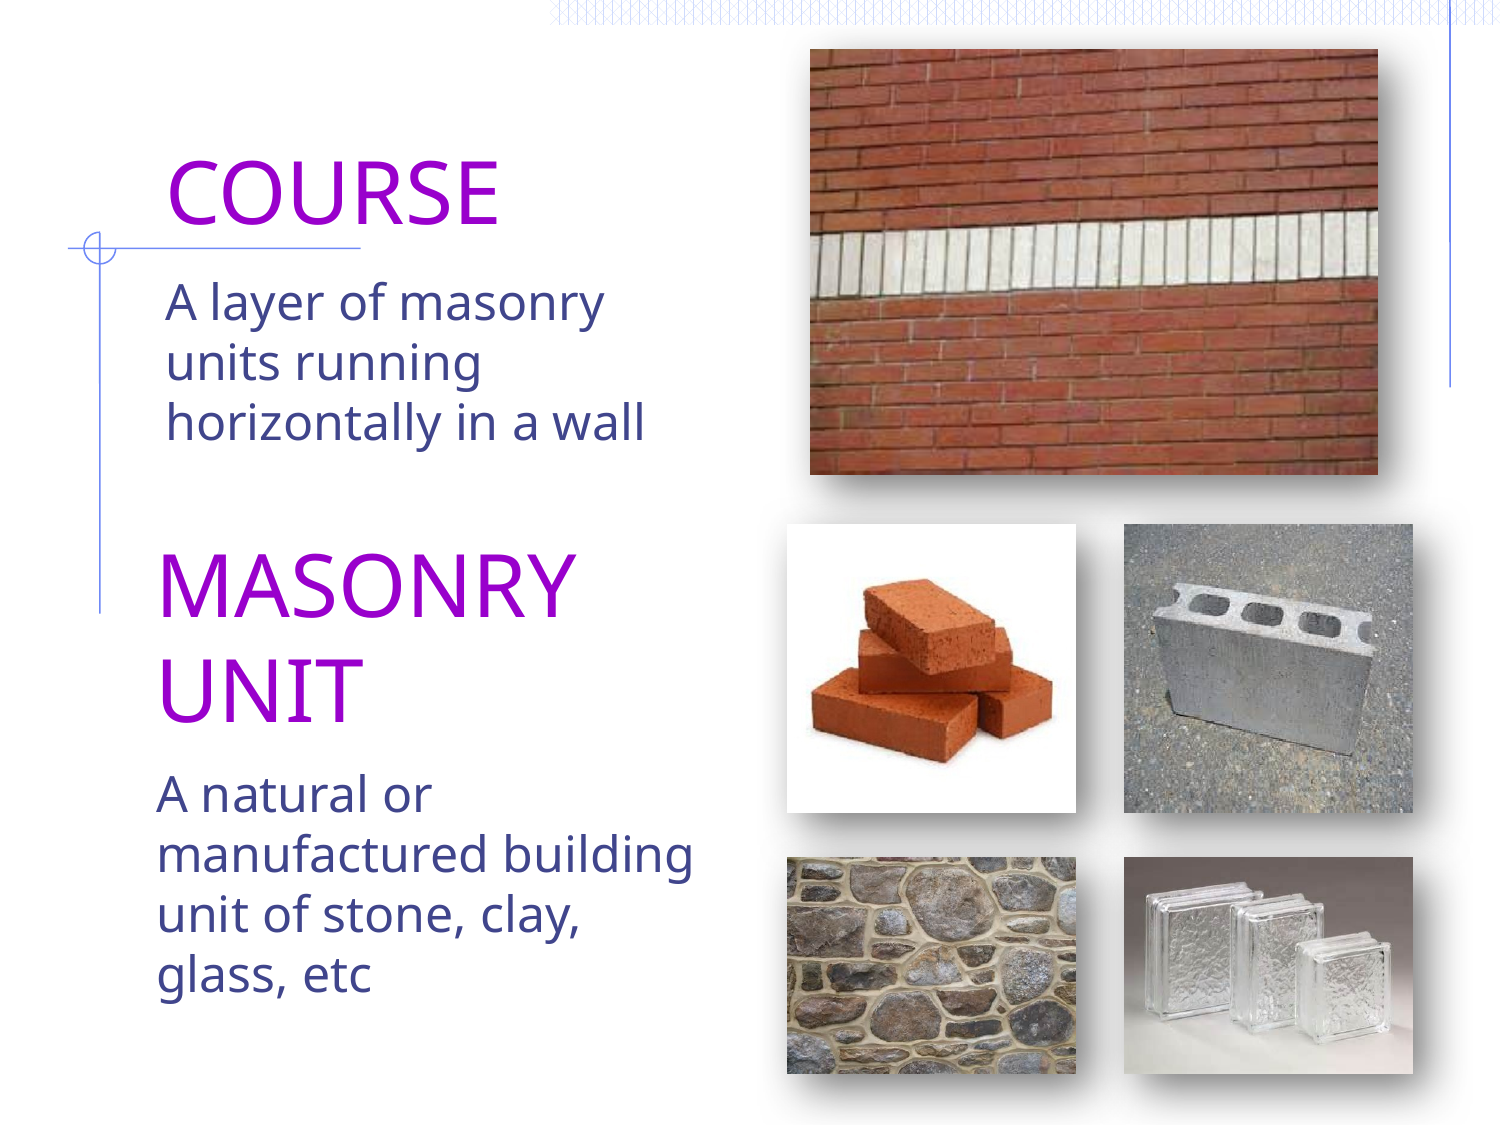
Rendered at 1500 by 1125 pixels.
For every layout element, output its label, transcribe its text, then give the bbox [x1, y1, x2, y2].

list A natural or manufactured building unit of stone, clay, glass, etc [141, 755, 742, 968]
picture [786, 857, 1076, 1074]
picture [1124, 524, 1413, 813]
list A layer of masonry units running horizontally in a wall [150, 262, 738, 563]
picture [786, 524, 1076, 813]
list MASONRY UNIT [139, 605, 700, 748]
list COURSE [150, 99, 738, 250]
picture [810, 49, 1378, 476]
picture [1124, 857, 1413, 1074]
